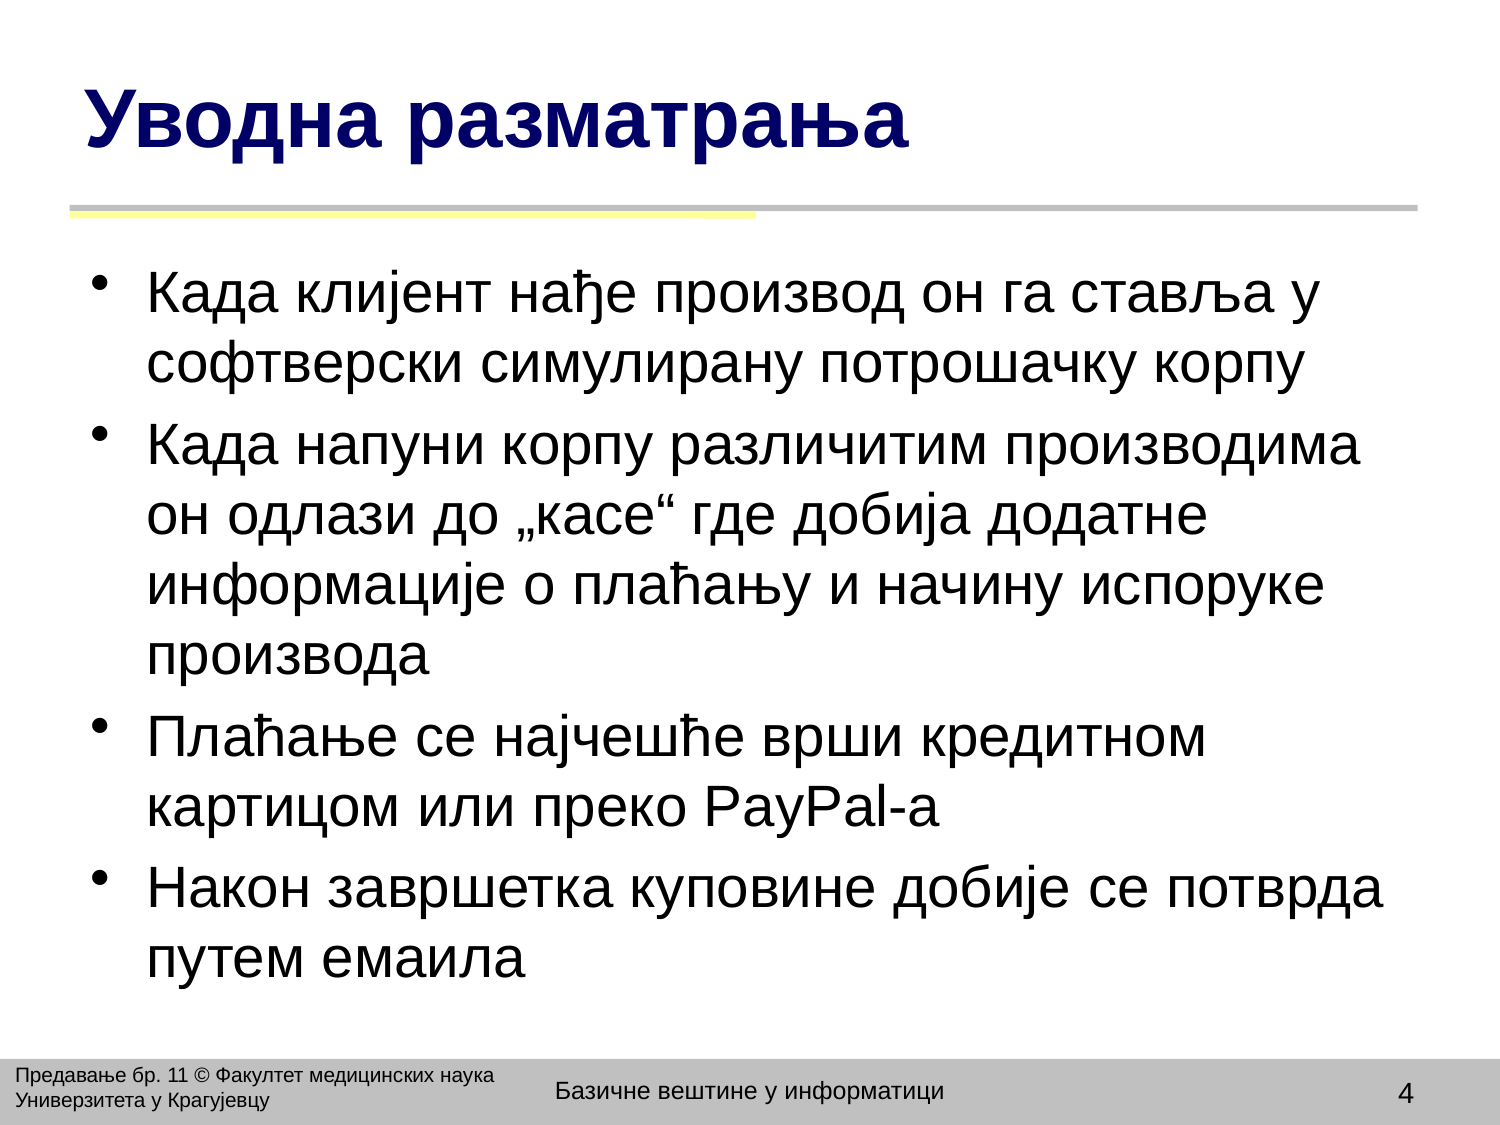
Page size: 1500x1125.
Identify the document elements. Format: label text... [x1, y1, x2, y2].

title Уводна разматрања [69, 19, 1426, 208]
slide_number 4 [1079, 1066, 1430, 1125]
list Када клијент нађе производ он га ставља у софтверски симулирану потрошачку корпу Када напуни корпу различитим производима он одлази до „касе“ где добија додатне информације о плаћању и начину испоруке производа Плаћање се најчешће врши кредитном картицом или преко PayPal-а Након завршетка куповине добије се потврда путем емаила [74, 246, 1426, 1023]
slide_number Предавање бр. 11 © Факултет медицинских наука Универзитета у Крагујевцу [0, 1053, 621, 1108]
footer Базичне вештине у информатици [512, 1066, 988, 1125]
